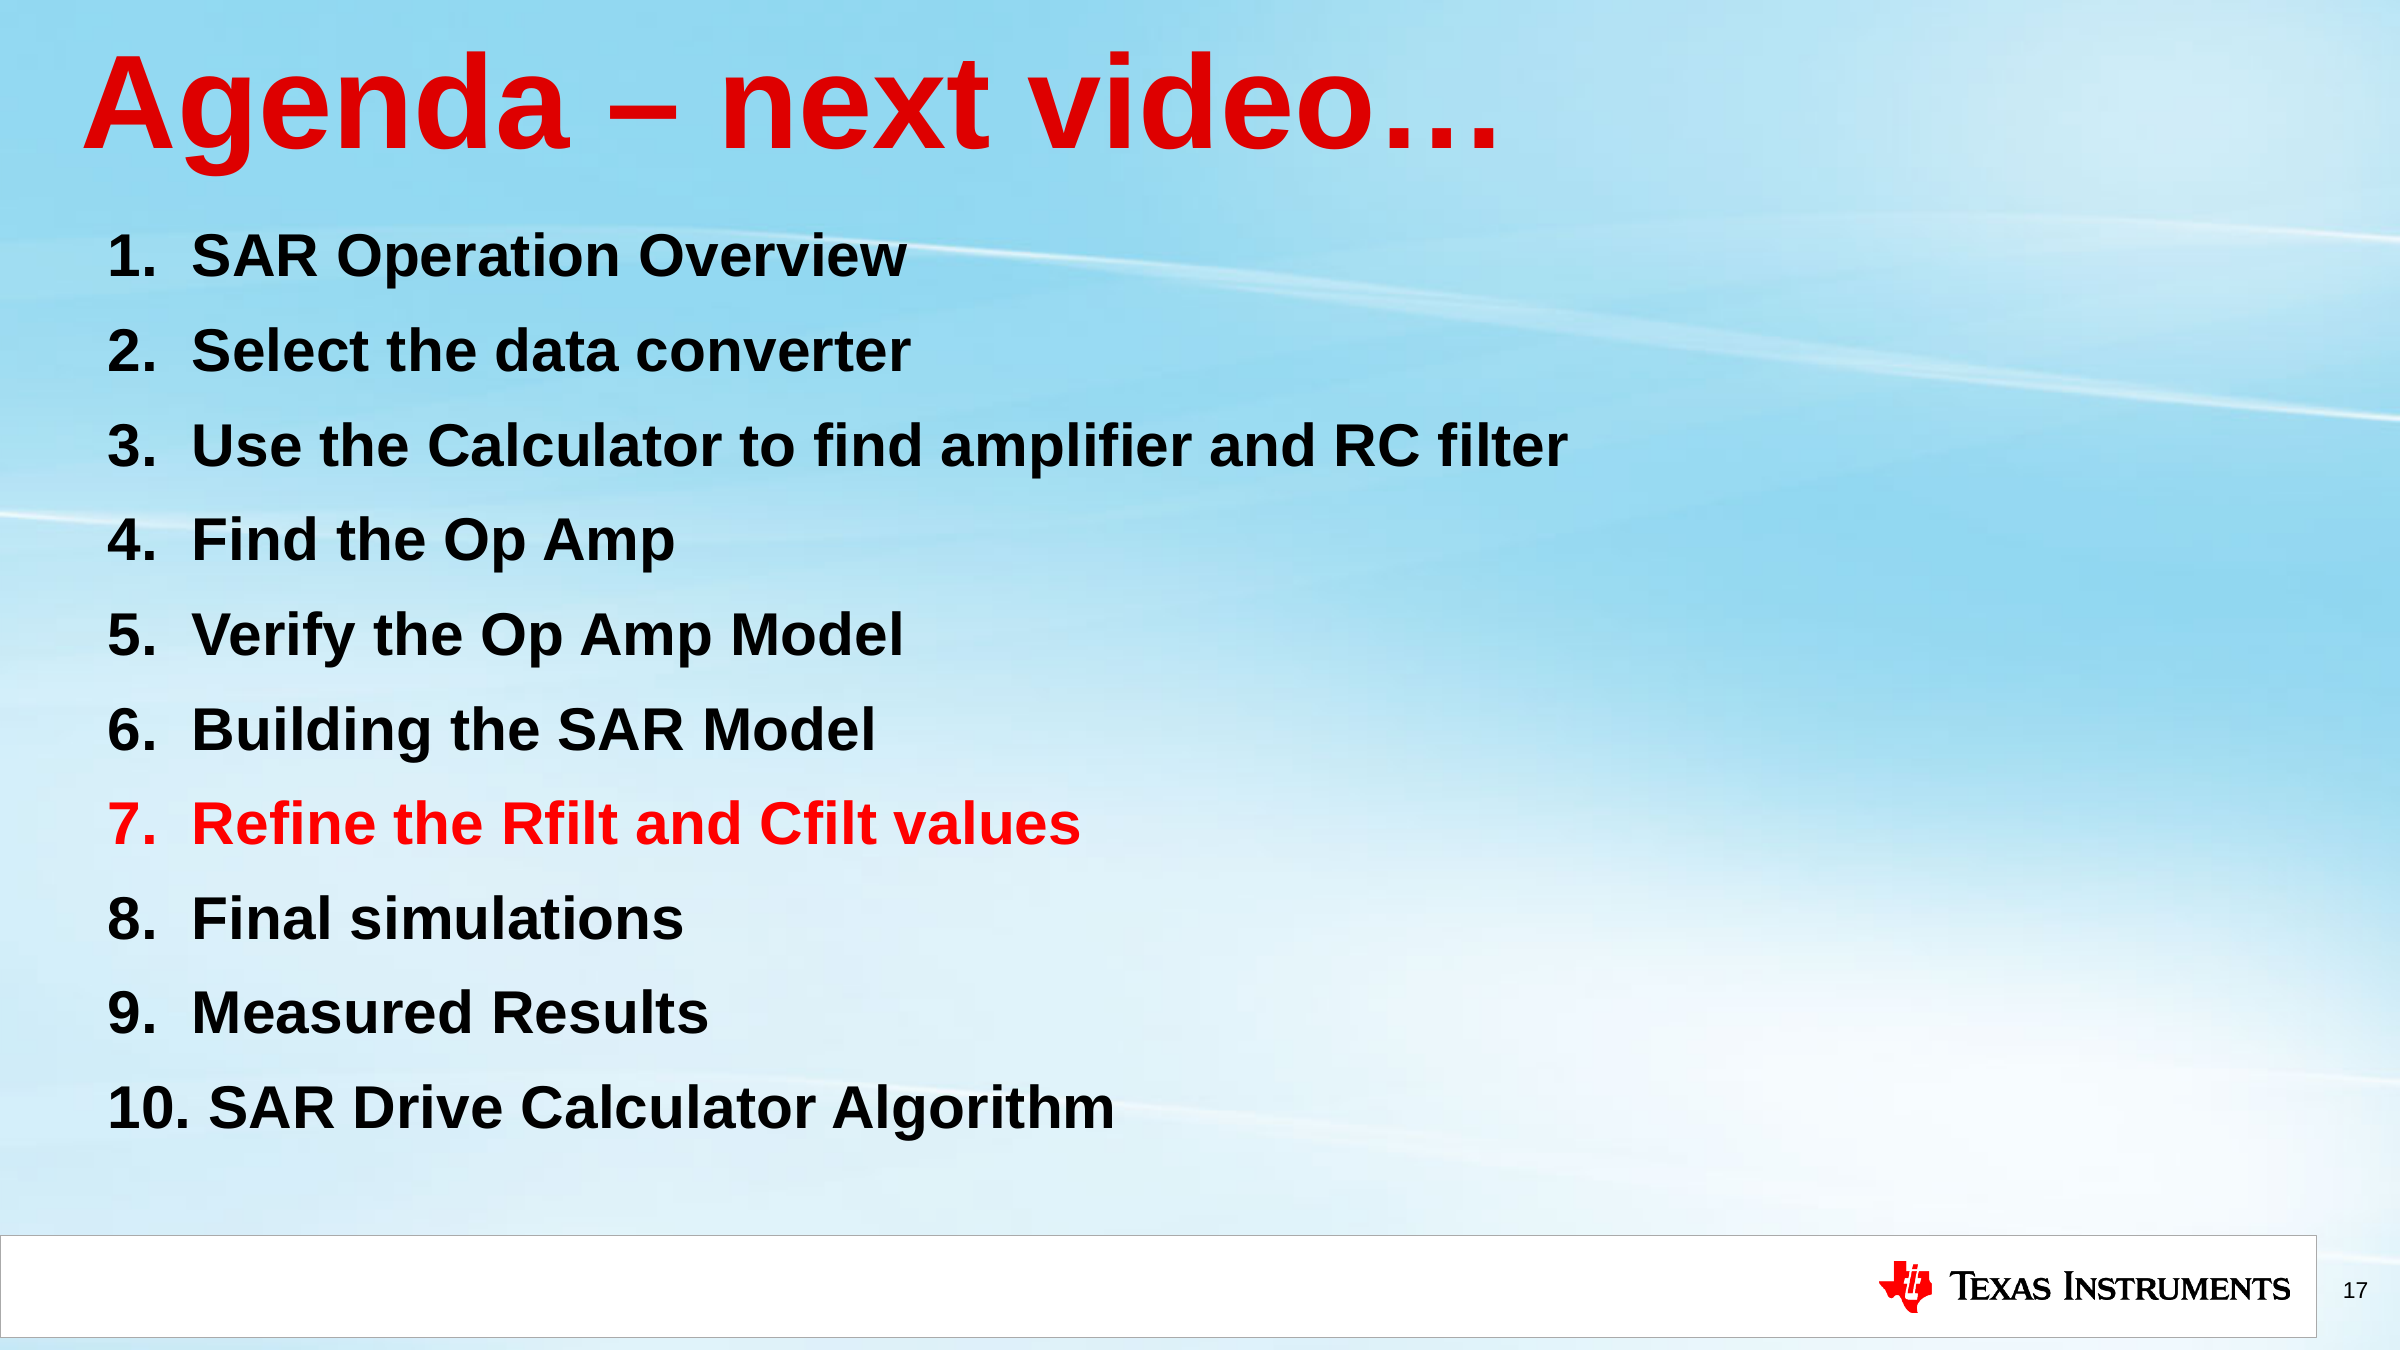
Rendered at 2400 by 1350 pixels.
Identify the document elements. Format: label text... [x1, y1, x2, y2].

slide_number 17 [1828, 1265, 2389, 1307]
text_box SAR Operation Overview Select the data converter Use the Calculator to find amplifier and RC filter Find the Op Amp Verify the Op Amp Model Building the SAR Model Refine the Rfilt and Cfilt values Final simulations Measured Results SAR Drive Calculator Algorithm [87, 206, 2310, 1180]
picture [1879, 1307, 2290, 1313]
picture [0, 0, 2400, 1350]
text_box Agenda – next video… [60, 28, 2281, 189]
picture [1879, 1261, 2290, 1265]
